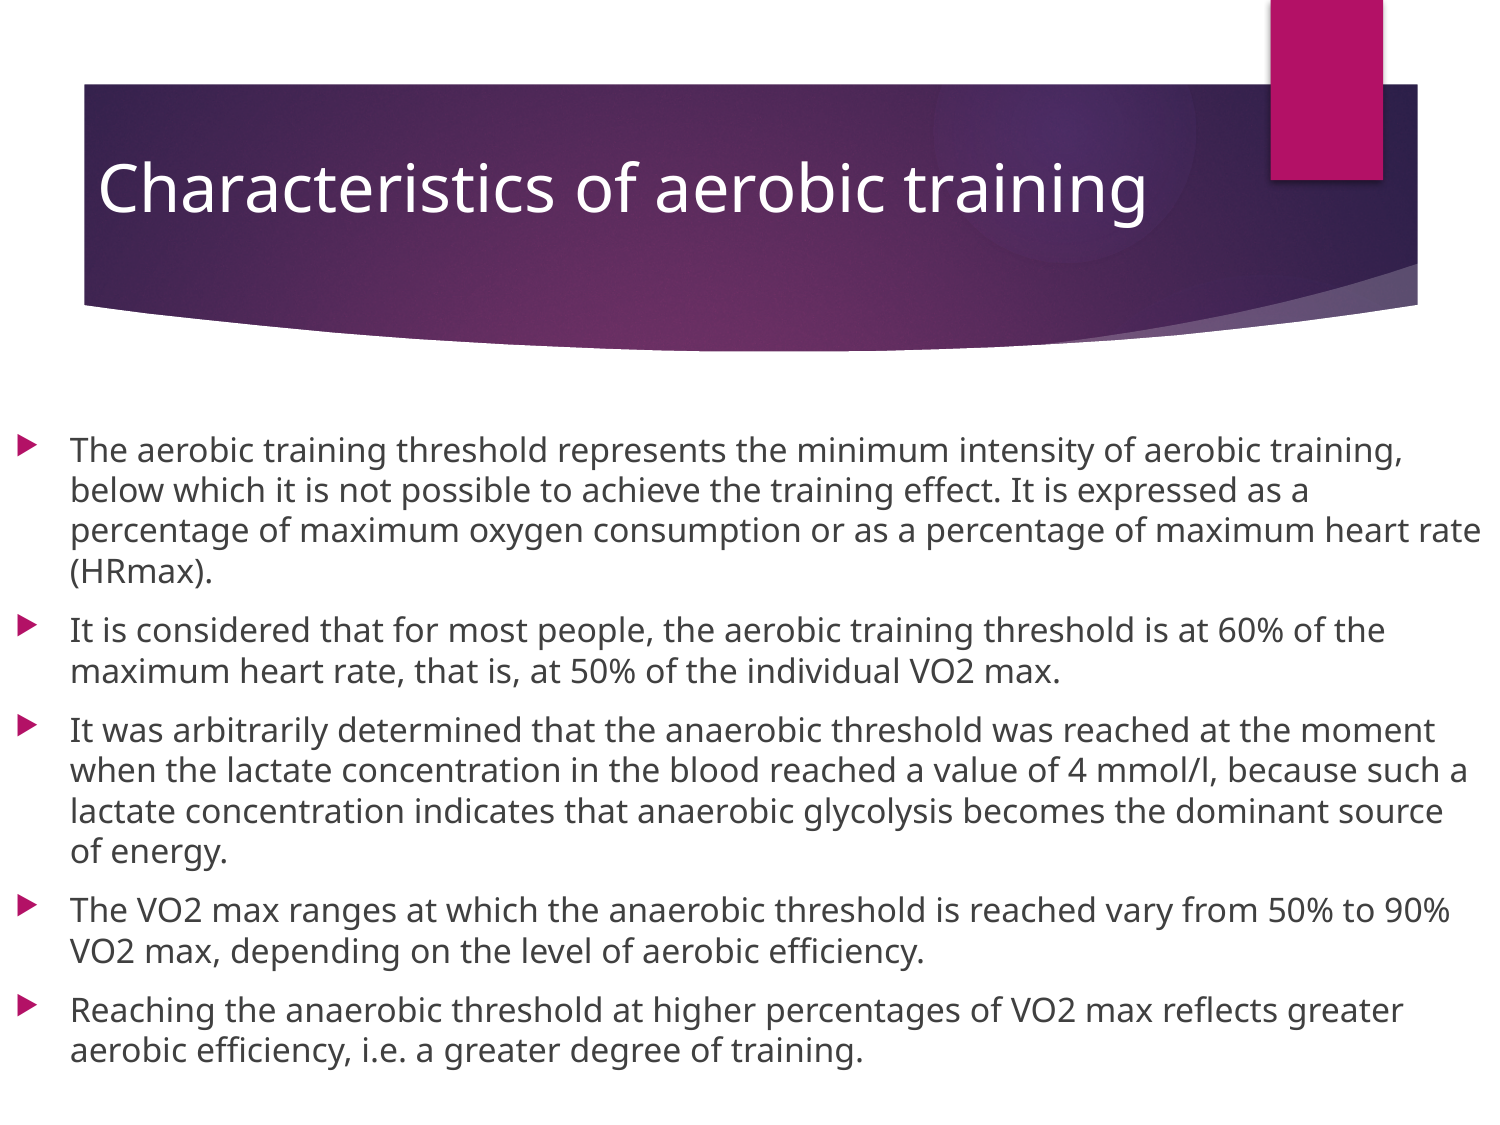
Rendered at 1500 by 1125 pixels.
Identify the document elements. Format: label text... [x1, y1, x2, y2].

title Characteristics of aerobic training [64, 152, 1341, 220]
list The aerobic training threshold represents the minimum intensity of aerobic training, below which it is not possible to achieve the training effect. It is expressed as a percentage of maximum oxygen consumption or as a percentage of maximum heart rate (HRmax). It is considered that for most people, the aerobic training threshold is at 60% of the maximum heart rate, that is, at 50% of the individual VO2 max. It was arbitrarily determined that the anaerobic threshold was reached at the moment when the lactate concentration in the blood reached a value of 4 mmol/l, because such a lactate concentration indicates that anaerobic glycolysis becomes the dominant source of energy. The VO2 max ranges at which the anaerobic threshold is reached vary from 50% to 90% VO2 max, depending on the level of aerobic efficiency. Reaching the anaerobic threshold at higher percentages of VO2 max reflects greater aerobic efficiency, i.e. a greater degree of training. [0, 361, 1500, 1079]
